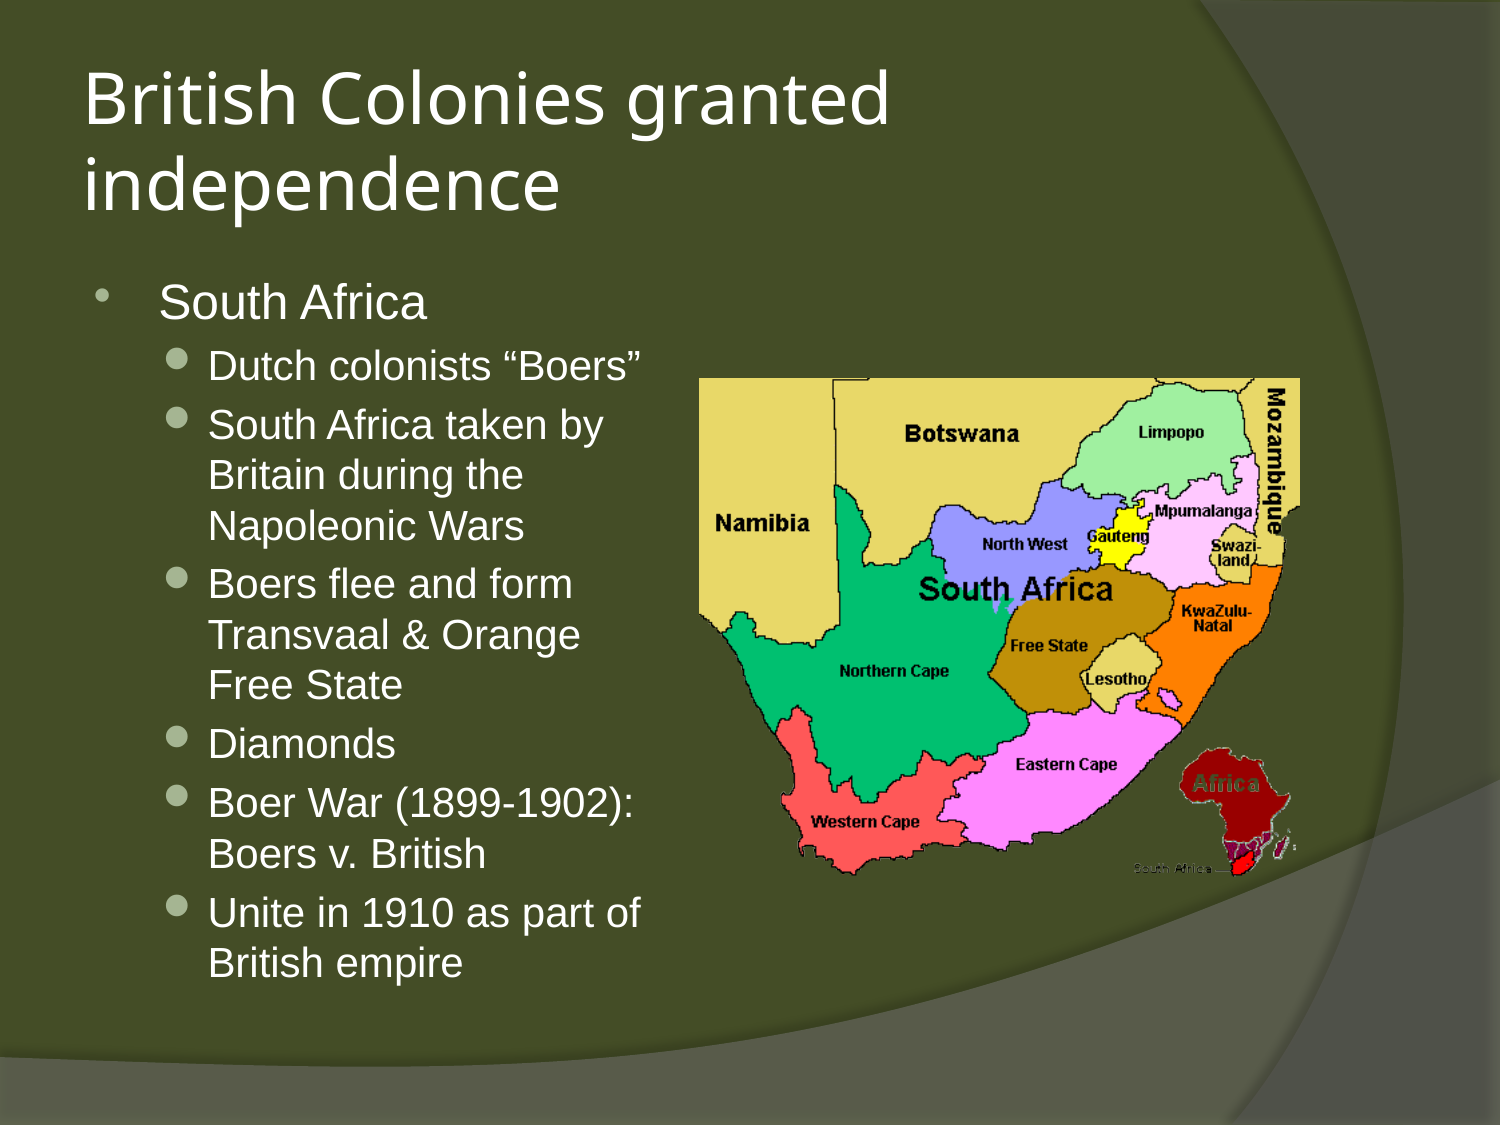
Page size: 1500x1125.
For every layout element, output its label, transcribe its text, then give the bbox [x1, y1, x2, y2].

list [699, 378, 1301, 890]
title British Colonies granted independence [75, 45, 1300, 233]
list South Africa Dutch colonists “Boers” South Africa taken by Britain during the Napoleonic Wars Boers flee and form Transvaal & Orange Free State Diamonds Boer War (1899-1902): Boers v. British Unite in 1910 as part of British empire [75, 262, 675, 1005]
